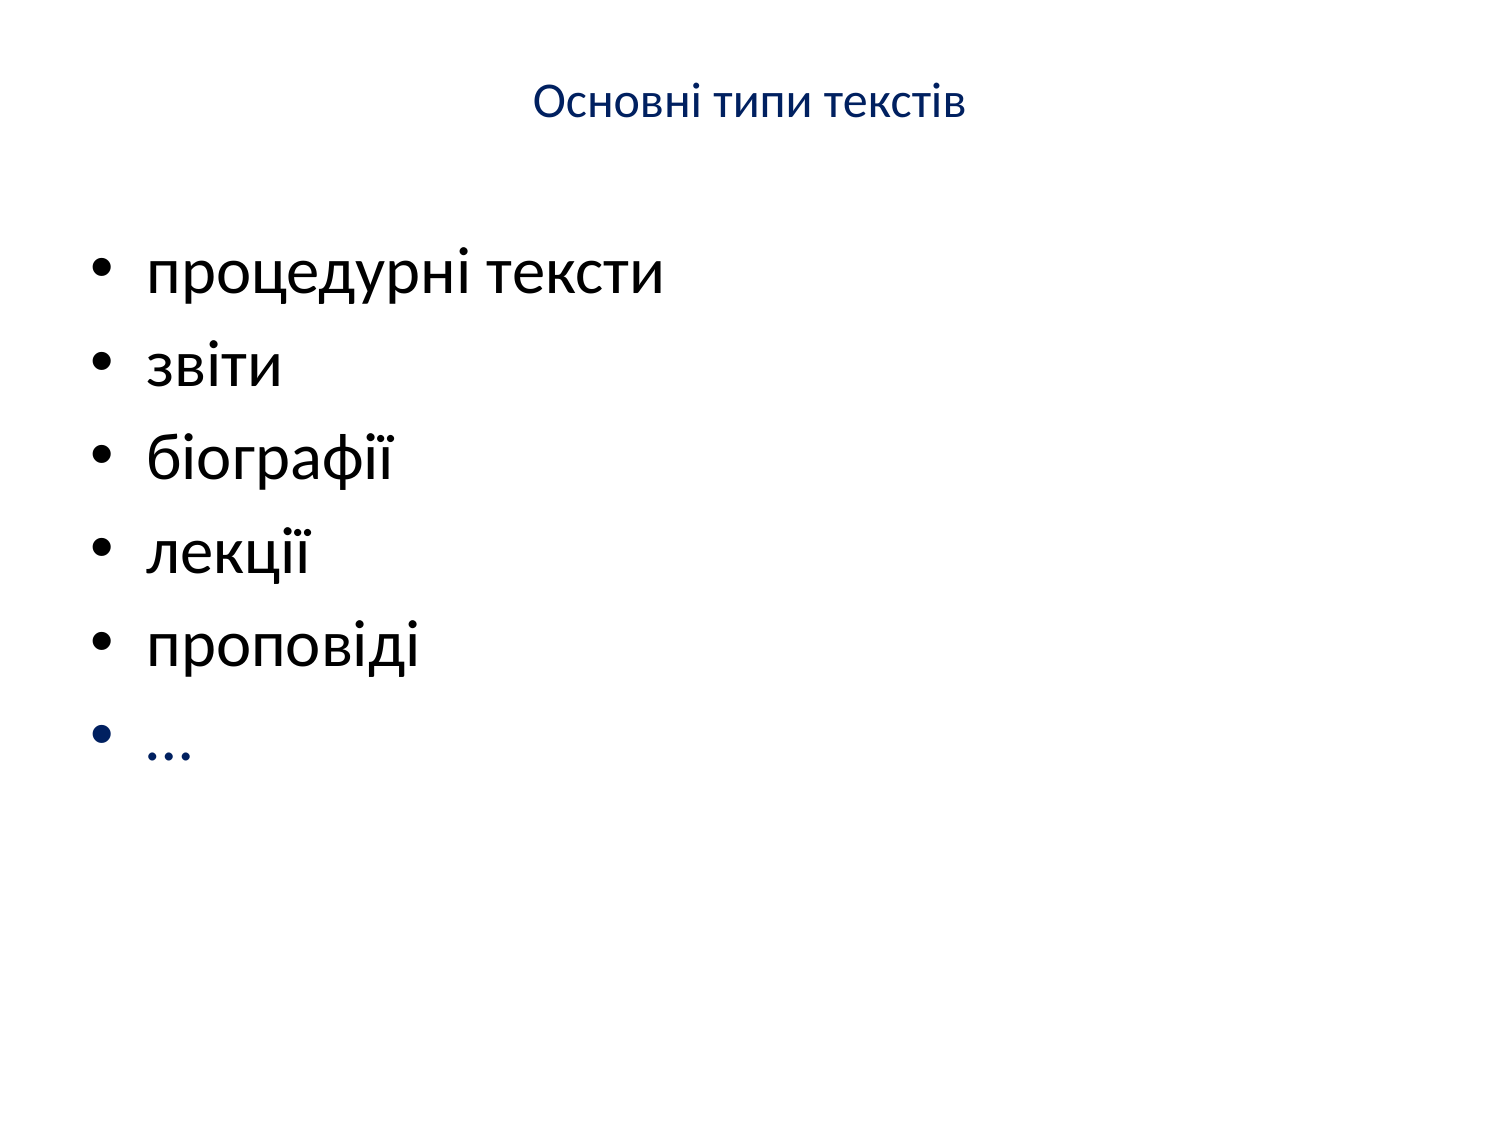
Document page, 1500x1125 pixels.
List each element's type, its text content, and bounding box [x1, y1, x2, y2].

title Основні типи текстів [75, 45, 1425, 125]
list процедурні тексти звіти біографії лекції проповіді … [75, 125, 1425, 1005]
